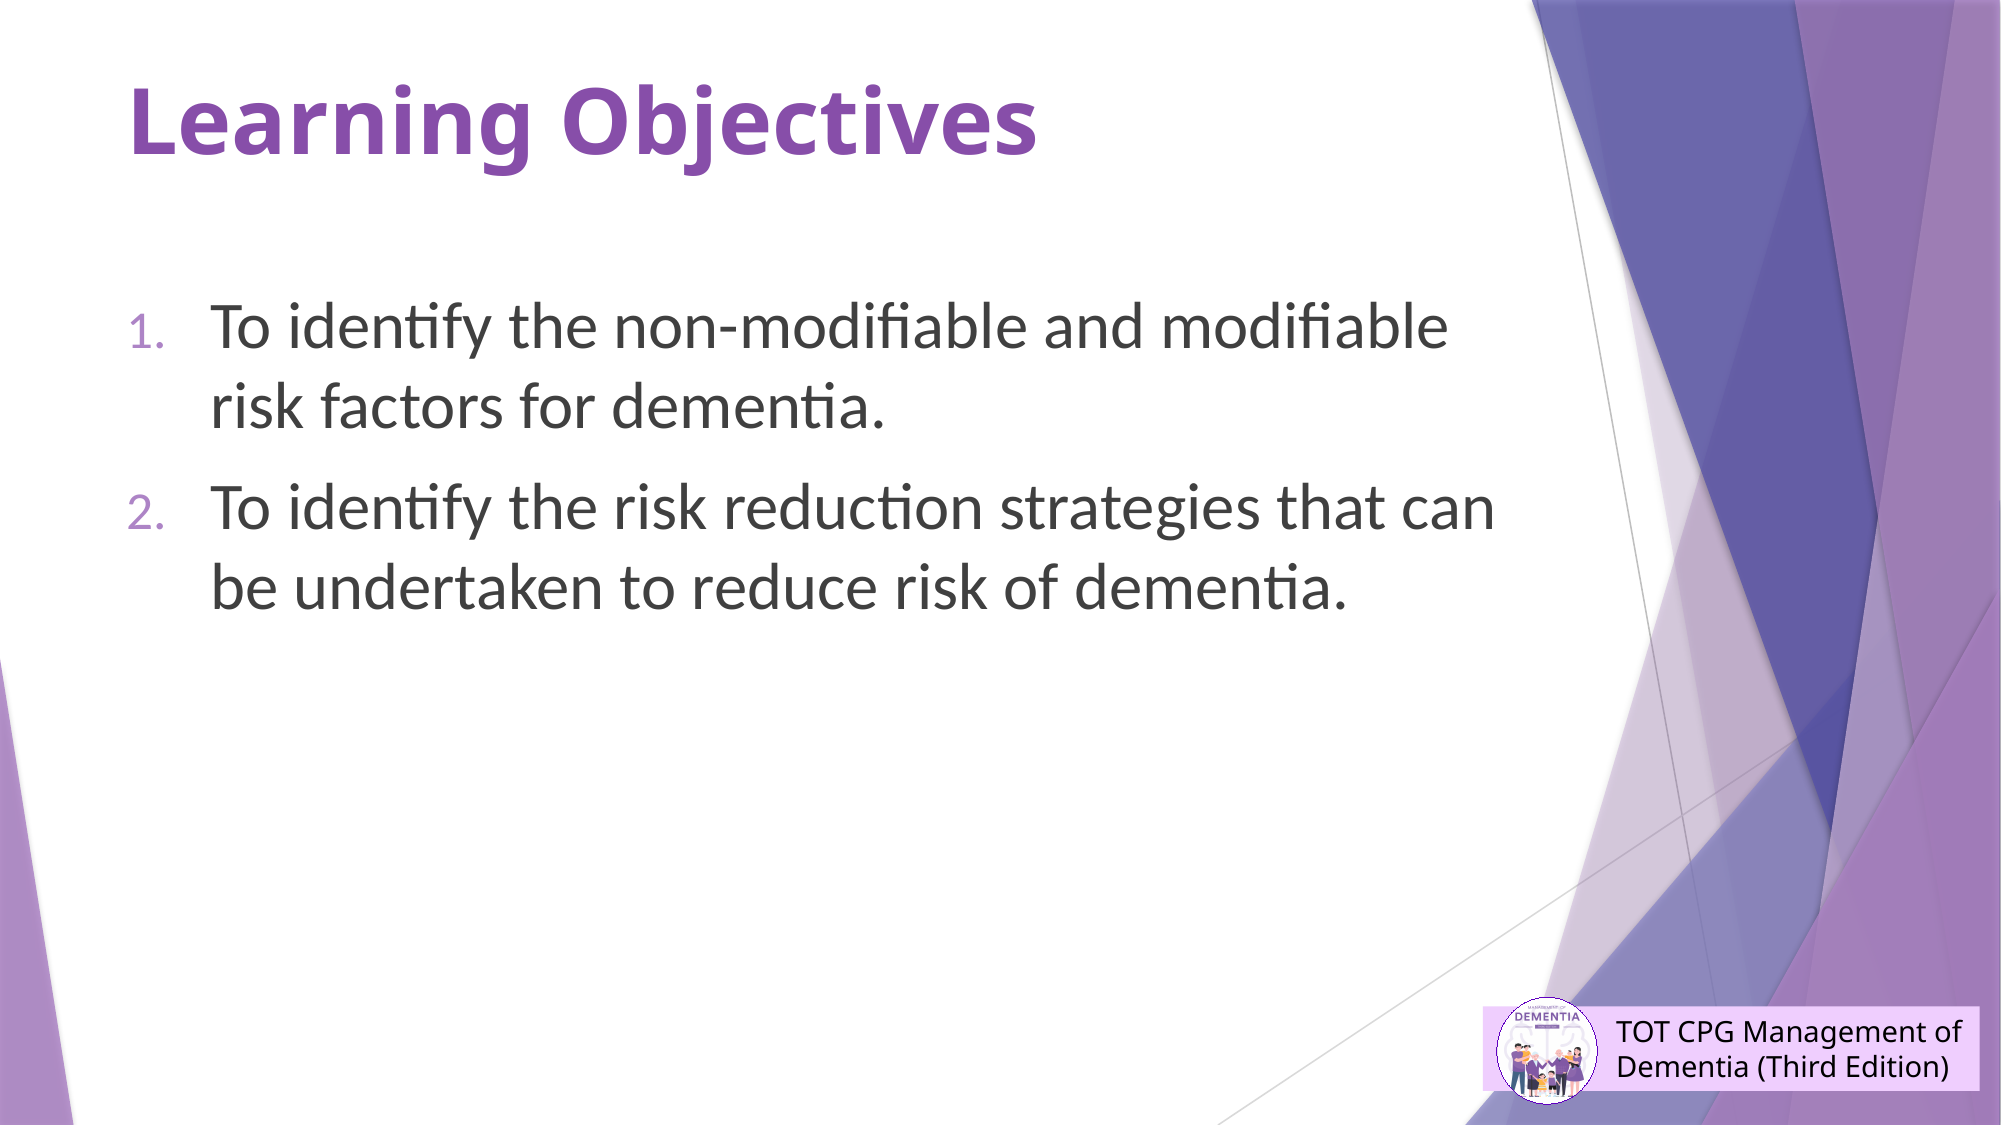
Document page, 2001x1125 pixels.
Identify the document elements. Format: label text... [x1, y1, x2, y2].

list To identify the non-modifiable and modifiable risk factors for dementia. To identify the risk reduction strategies that can be undertaken to reduce risk of dementia. [111, 273, 1522, 911]
title Learning Objectives [111, 55, 1522, 265]
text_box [1482, 996, 1981, 1105]
